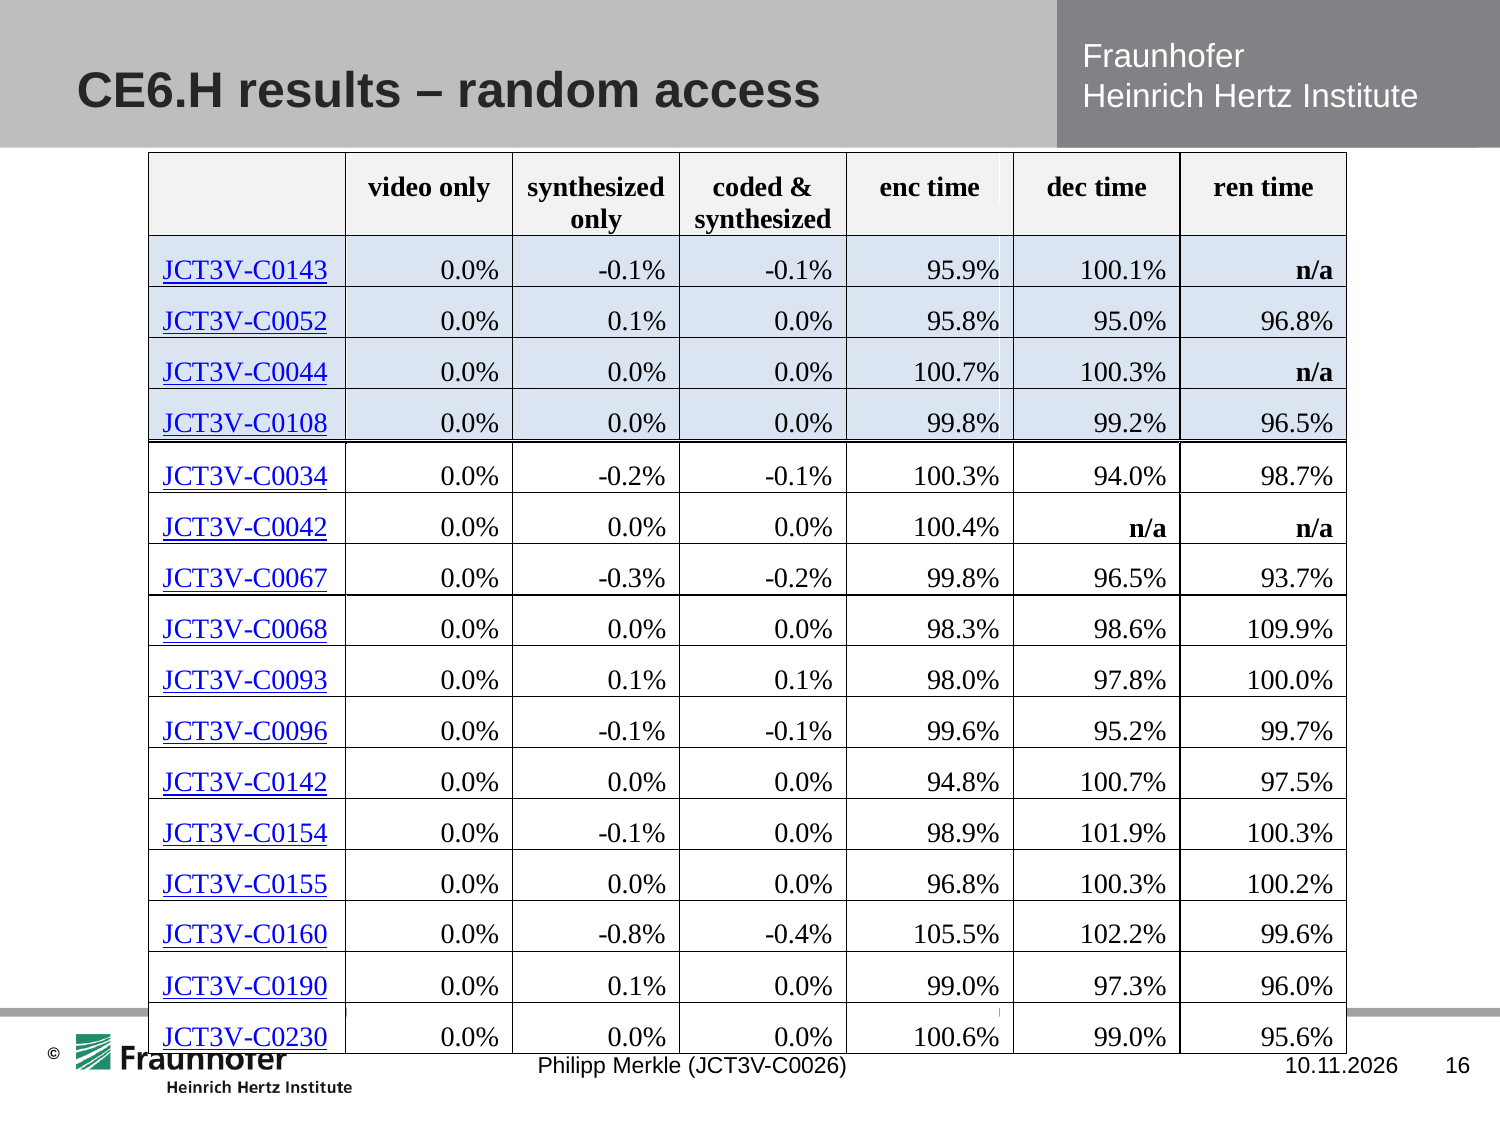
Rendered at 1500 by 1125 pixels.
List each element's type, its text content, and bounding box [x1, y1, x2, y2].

picture [76, 1034, 147, 1093]
slide_number 16 [1394, 1034, 1471, 1094]
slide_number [1354, 1034, 1394, 1094]
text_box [147, 151, 1351, 1103]
title CE6.H results – random access [76, 58, 1022, 118]
